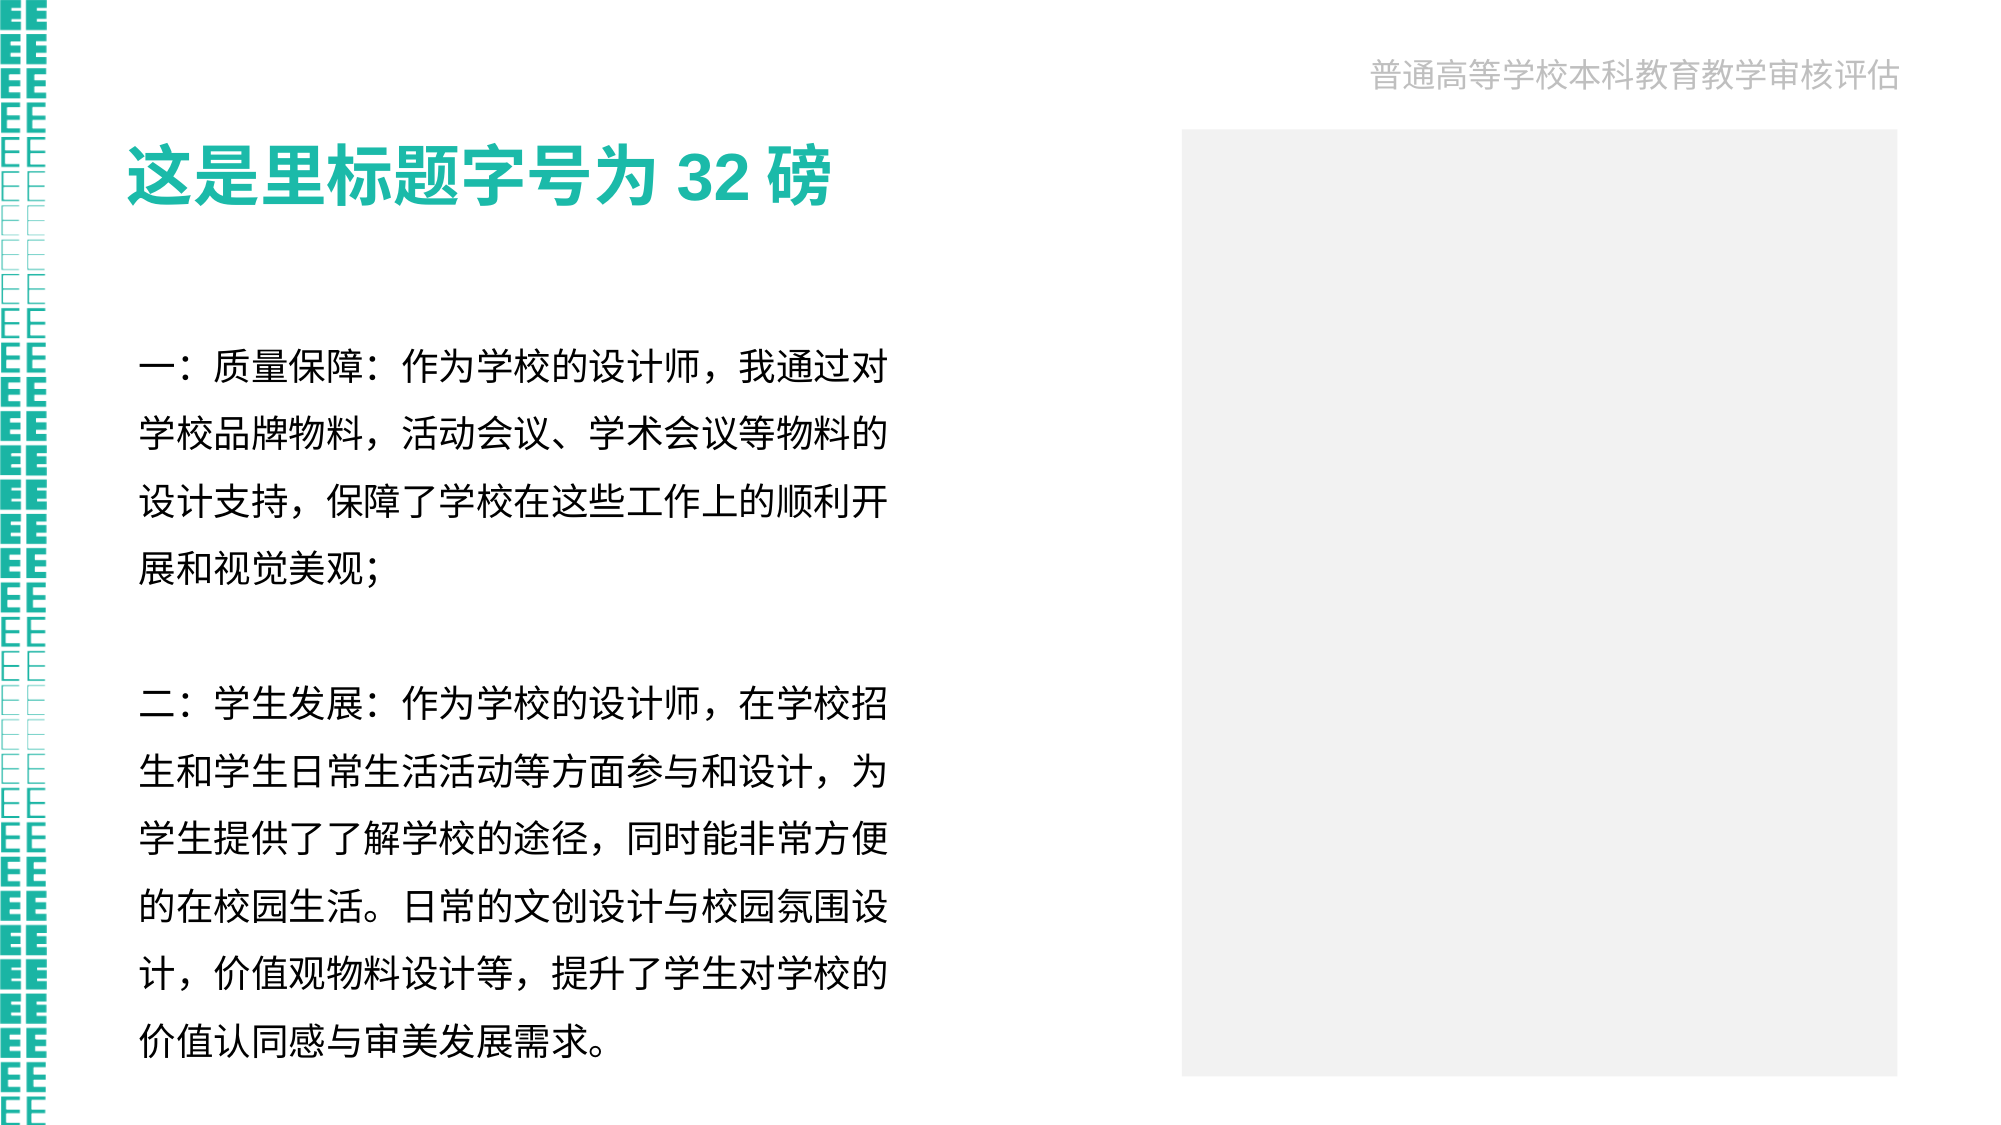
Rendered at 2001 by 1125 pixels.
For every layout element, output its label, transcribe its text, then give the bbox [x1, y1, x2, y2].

text_box 这是里标题字号为32磅 [111, 85, 1432, 221]
text_box [1181, 128, 1898, 1077]
picture [0, 0, 48, 1125]
text_box 一：质量保障：作为学校的设计师，我通过对学校品牌物料，活动会议、学术会议等物料的设计支持，保障了学校在这些工作上的顺利开展和视觉美观； 二：学生发展：作为学校的设计师，在学校招生和学生日常生活活动等方面参与和设计，为学生提供了了解学校的途径，同时能非常方便的在校园生活。日常的文创设计与校园氛围设计，价值观物料设计等，提升了学生对学校的价值认同感与审美发展需求。 [124, 313, 928, 1071]
text_box 普通高等学校本科教育教学审核评估 [1342, 26, 1916, 102]
